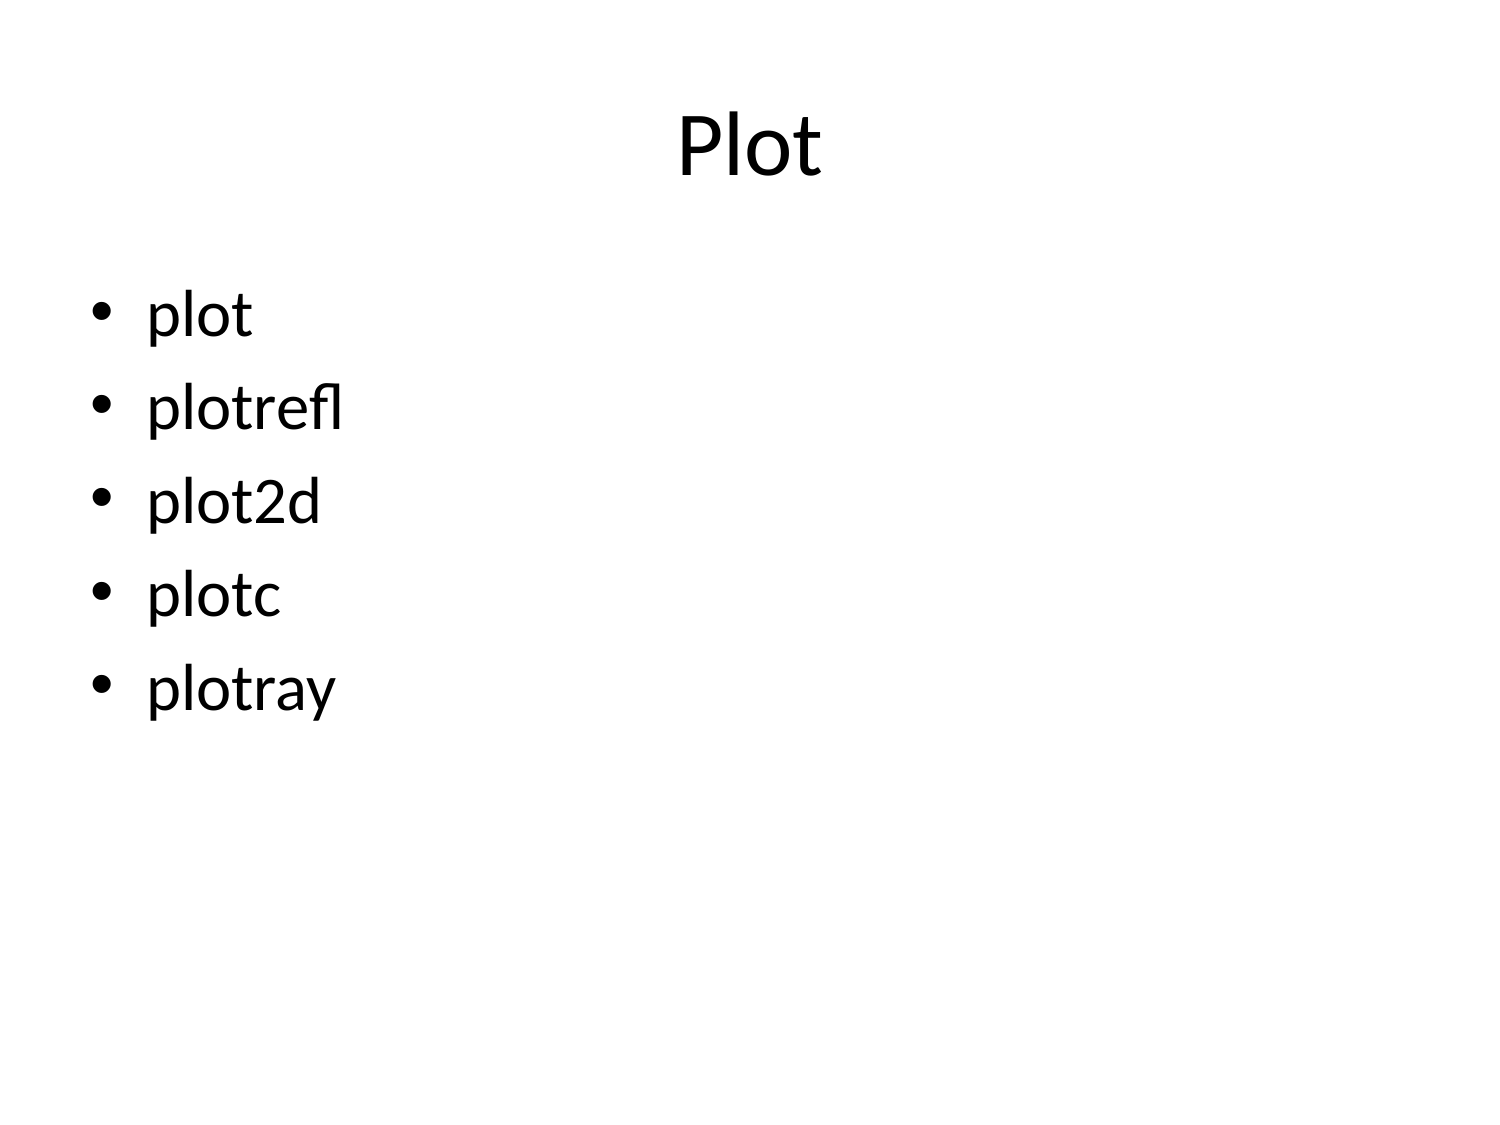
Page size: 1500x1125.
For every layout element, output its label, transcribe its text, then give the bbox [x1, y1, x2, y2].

title Plot [75, 45, 1425, 233]
list plot plotrefl plot2d plotc plotray [75, 262, 1425, 1005]
